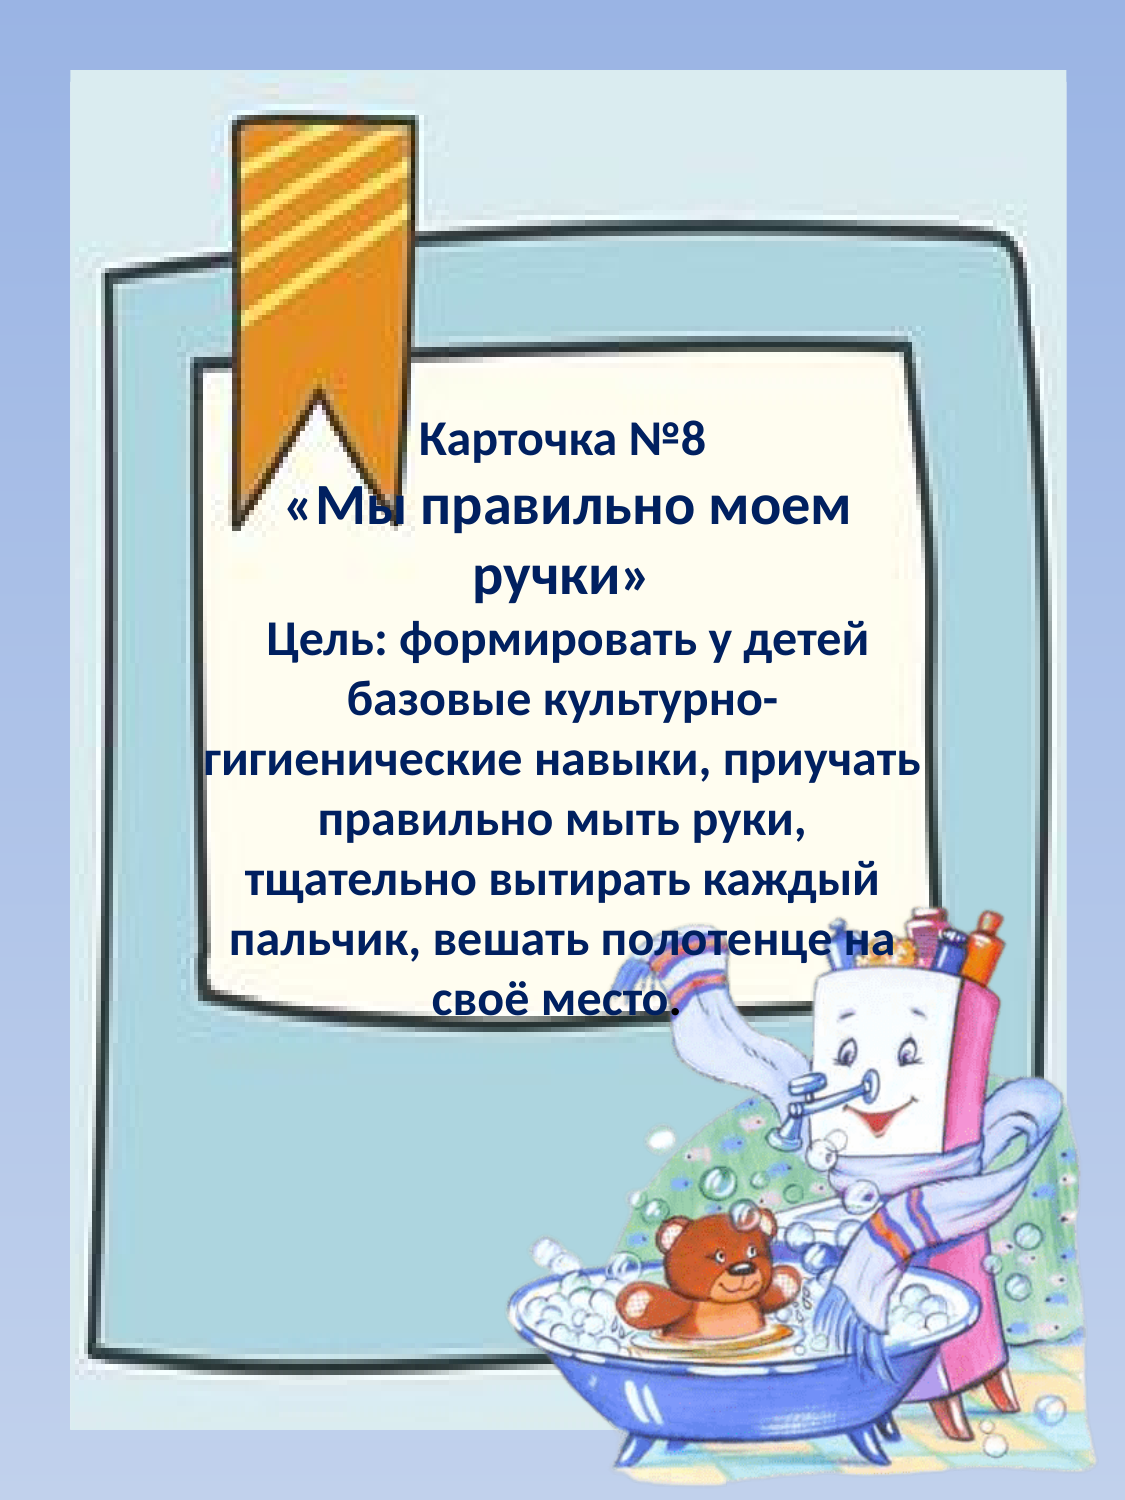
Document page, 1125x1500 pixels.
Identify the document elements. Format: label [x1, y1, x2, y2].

text_box [70, 70, 1125, 1500]
